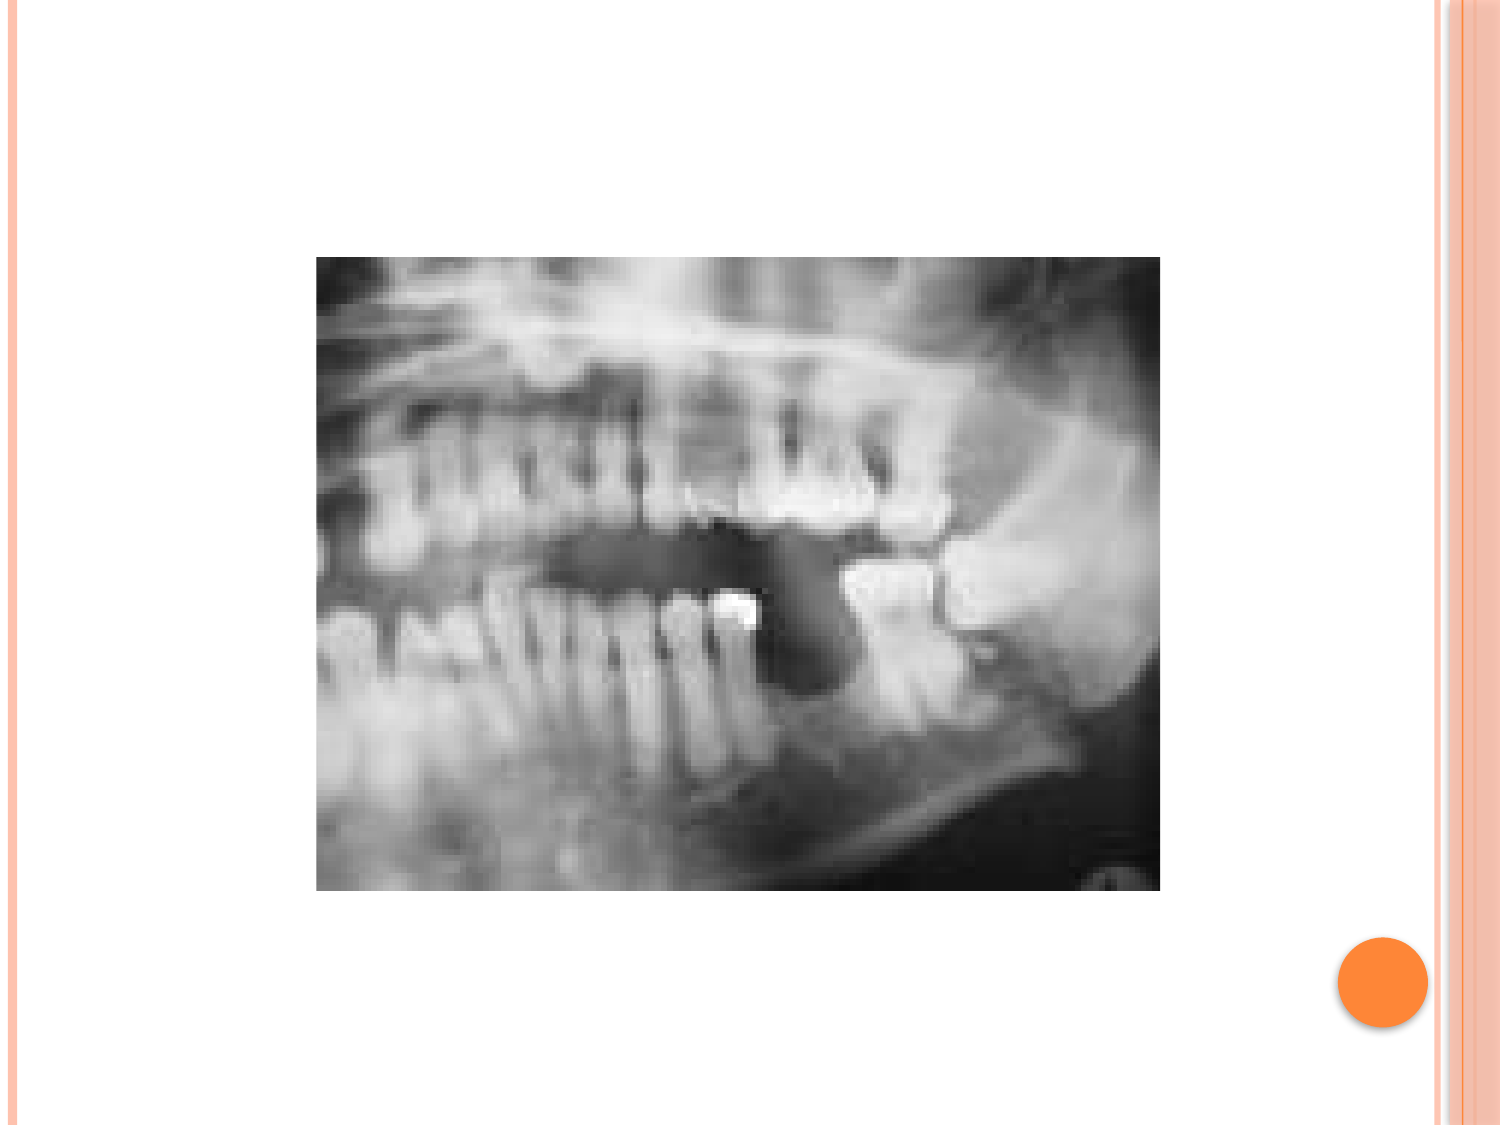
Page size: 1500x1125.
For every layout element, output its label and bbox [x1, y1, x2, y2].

list [315, 257, 1161, 892]
